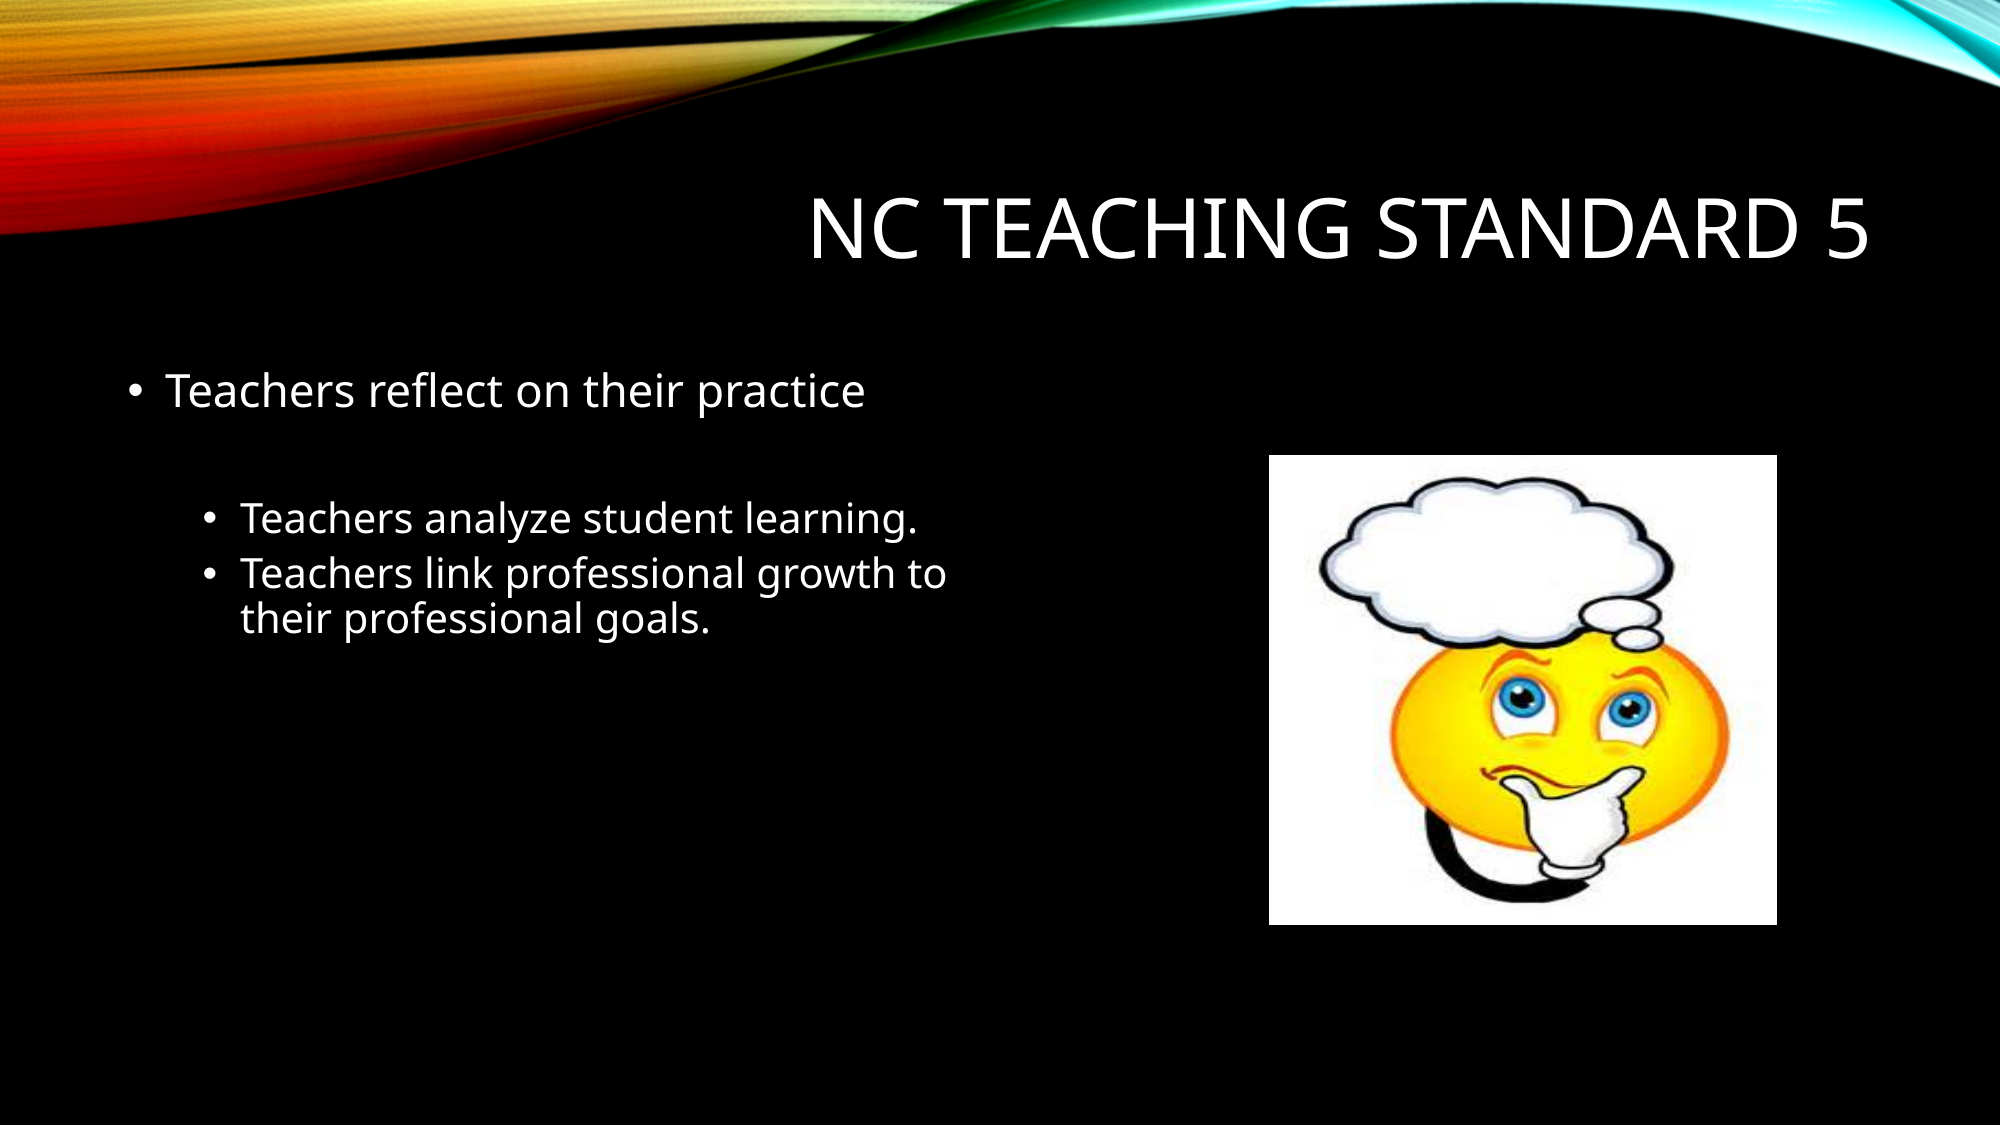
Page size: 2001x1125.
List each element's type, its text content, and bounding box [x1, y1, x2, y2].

list Teachers reflect on their practice Teachers analyze student learning. Teachers link professional growth to their professional goals. [112, 360, 988, 1021]
picture [0, 0, 2000, 237]
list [1269, 455, 1778, 925]
title NC Teaching Standard 5 [474, 125, 1888, 338]
